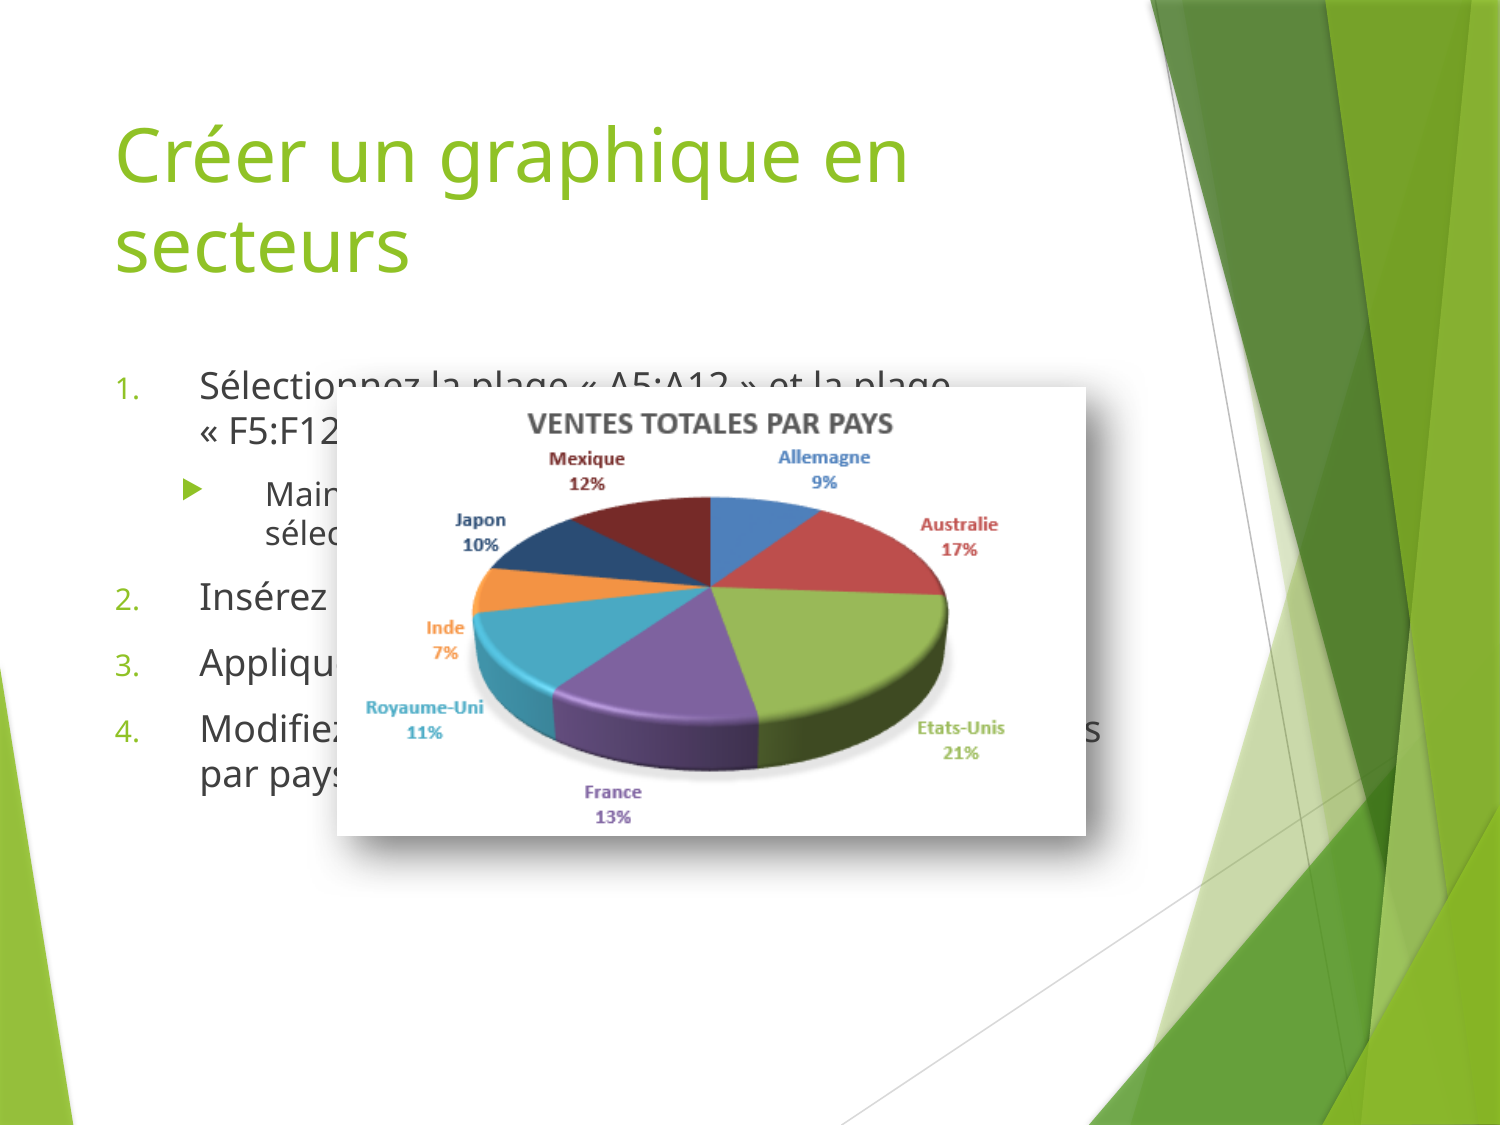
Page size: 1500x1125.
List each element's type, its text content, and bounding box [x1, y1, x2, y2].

title Créer un graphique en secteurs [99, 99, 1142, 317]
picture [336, 386, 1087, 837]
list Sélectionnez la plage « A5:A12 » et la plage « F5:F12 » Maintenir la touche [Ctrl] enfoncée pour effectuer la sélection Insérez un graphique de type secteur 3D Appliquez le style #8 au graphique Modifiez le titre du graphique pour « Ventes totales par pays » [99, 354, 1142, 992]
